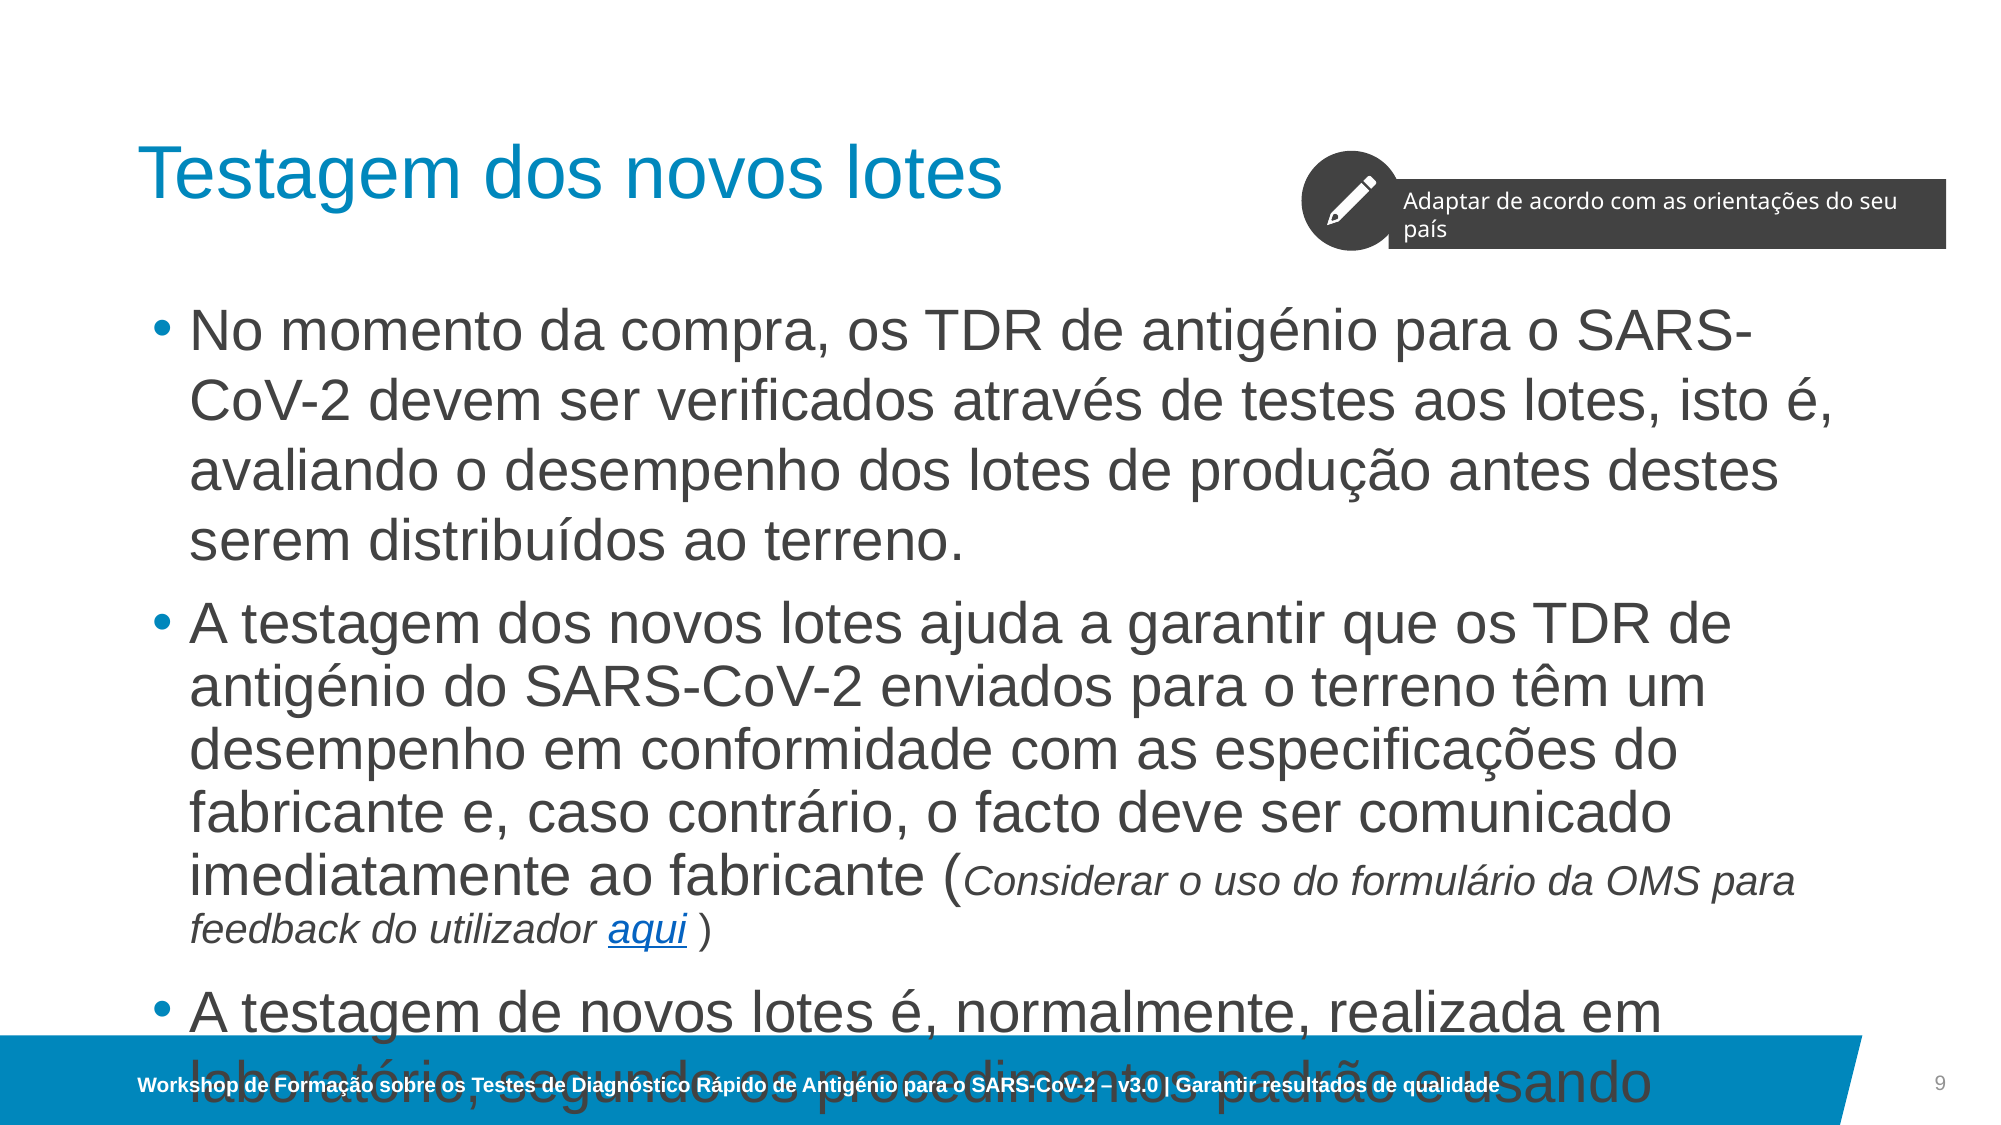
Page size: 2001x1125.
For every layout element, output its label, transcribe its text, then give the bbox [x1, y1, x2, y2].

title Testagem dos novos lotes [137, 59, 1863, 215]
list No momento da compra, os TDR de antigénio para o SARS-CoV-2 devem ser verificados através de testes aos lotes, isto é, avaliando o desempenho dos lotes de produção antes destes serem distribuídos ao terreno. A testagem dos novos lotes ajuda a garantir que os TDR de antigénio do SARS-CoV-2 enviados para o terreno têm um desempenho em conformidade com as especificações do fabricante e, caso contrário, o facto deve ser comunicado imediatamente ao fabricante (Considerar o uso do formulário da OMS para feedback do utilizador aqui ) A testagem de novos lotes é, normalmente, realizada em laboratório, segundo os procedimentos padrão e usando materiais de CQ (controles positivos e negativos). Para cada novo lote, devem testar-se, pelo menos, cinco controles (três positivos e dois negativos). [137, 284, 1863, 1066]
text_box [1302, 151, 1947, 250]
slide_number 9 [1862, 1035, 1947, 1125]
footer Workshop de Formação sobre os Testes de Diagnóstico Rápido de Antigénio para o SARS-CoV-2 – v3.0 | Garantir resultados de qualidade [137, 1042, 1661, 1125]
